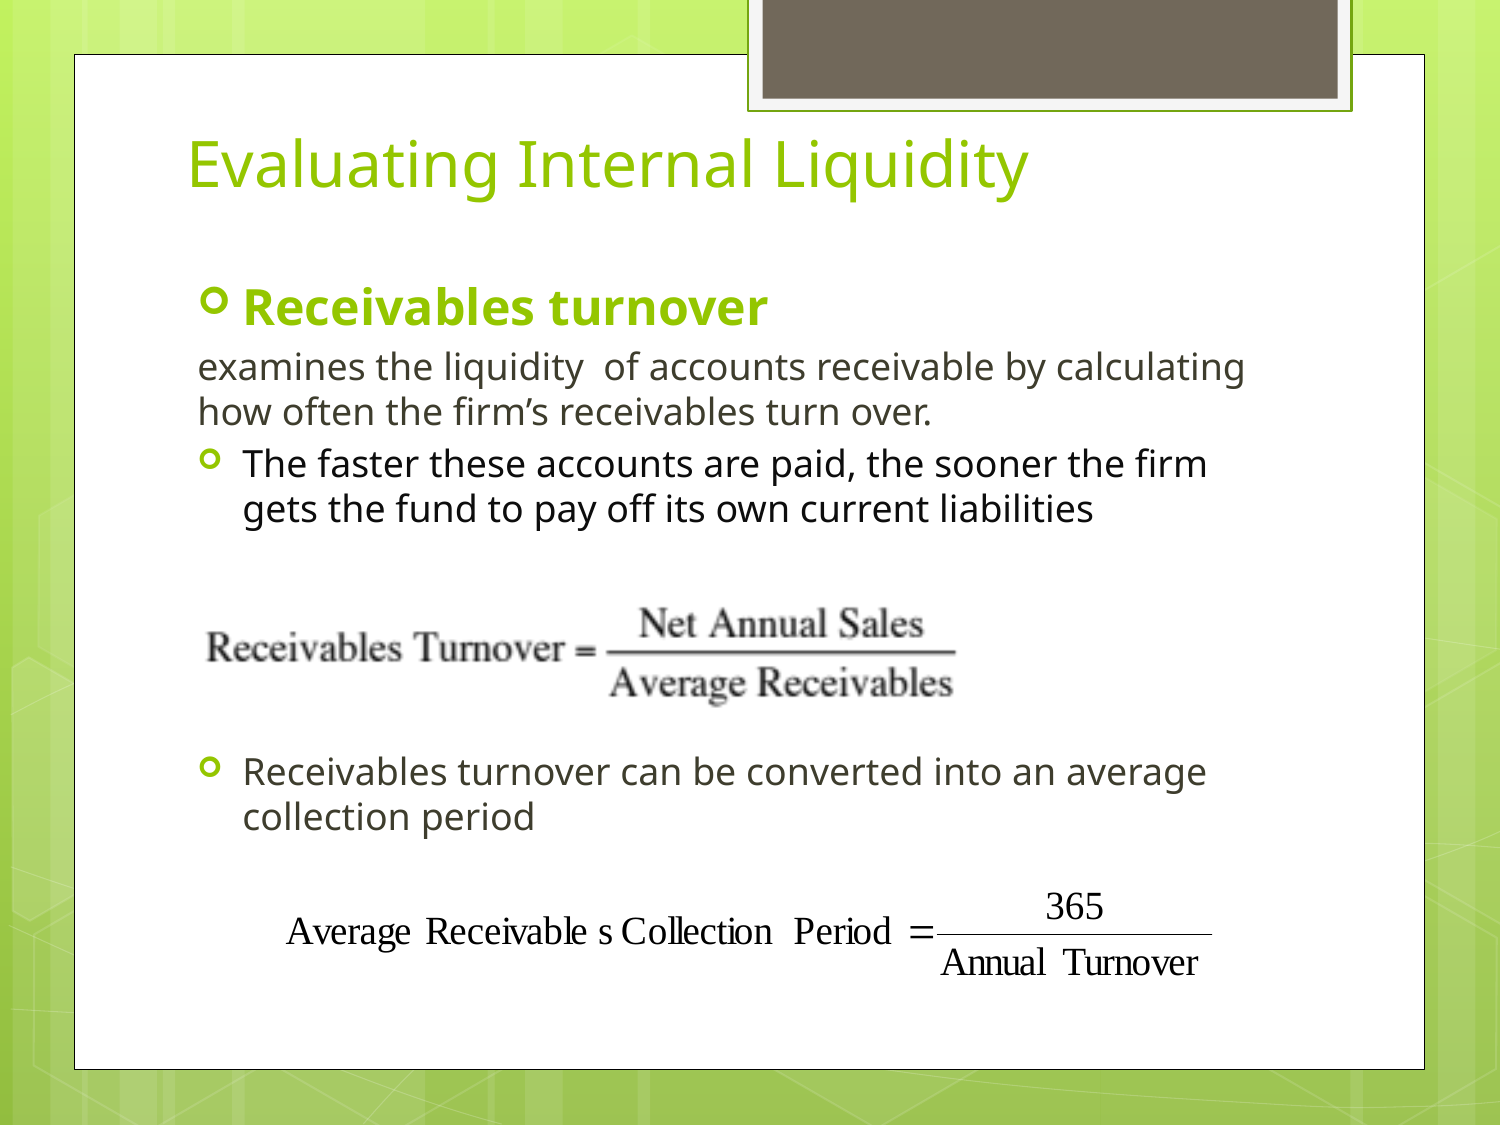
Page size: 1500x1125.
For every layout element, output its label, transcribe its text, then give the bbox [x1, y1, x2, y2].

list Receivables turnover examines the liquidity of accounts receivable by calculating how often the firm’s receivables turn over. The faster these accounts are paid, the sooner the firm gets the fund to pay off its own current liabilities Receivables turnover can be converted into an average collection period [171, 267, 1283, 1027]
title Evaluating Internal Liquidity [171, 116, 1324, 209]
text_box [201, 595, 959, 711]
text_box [279, 880, 1218, 983]
